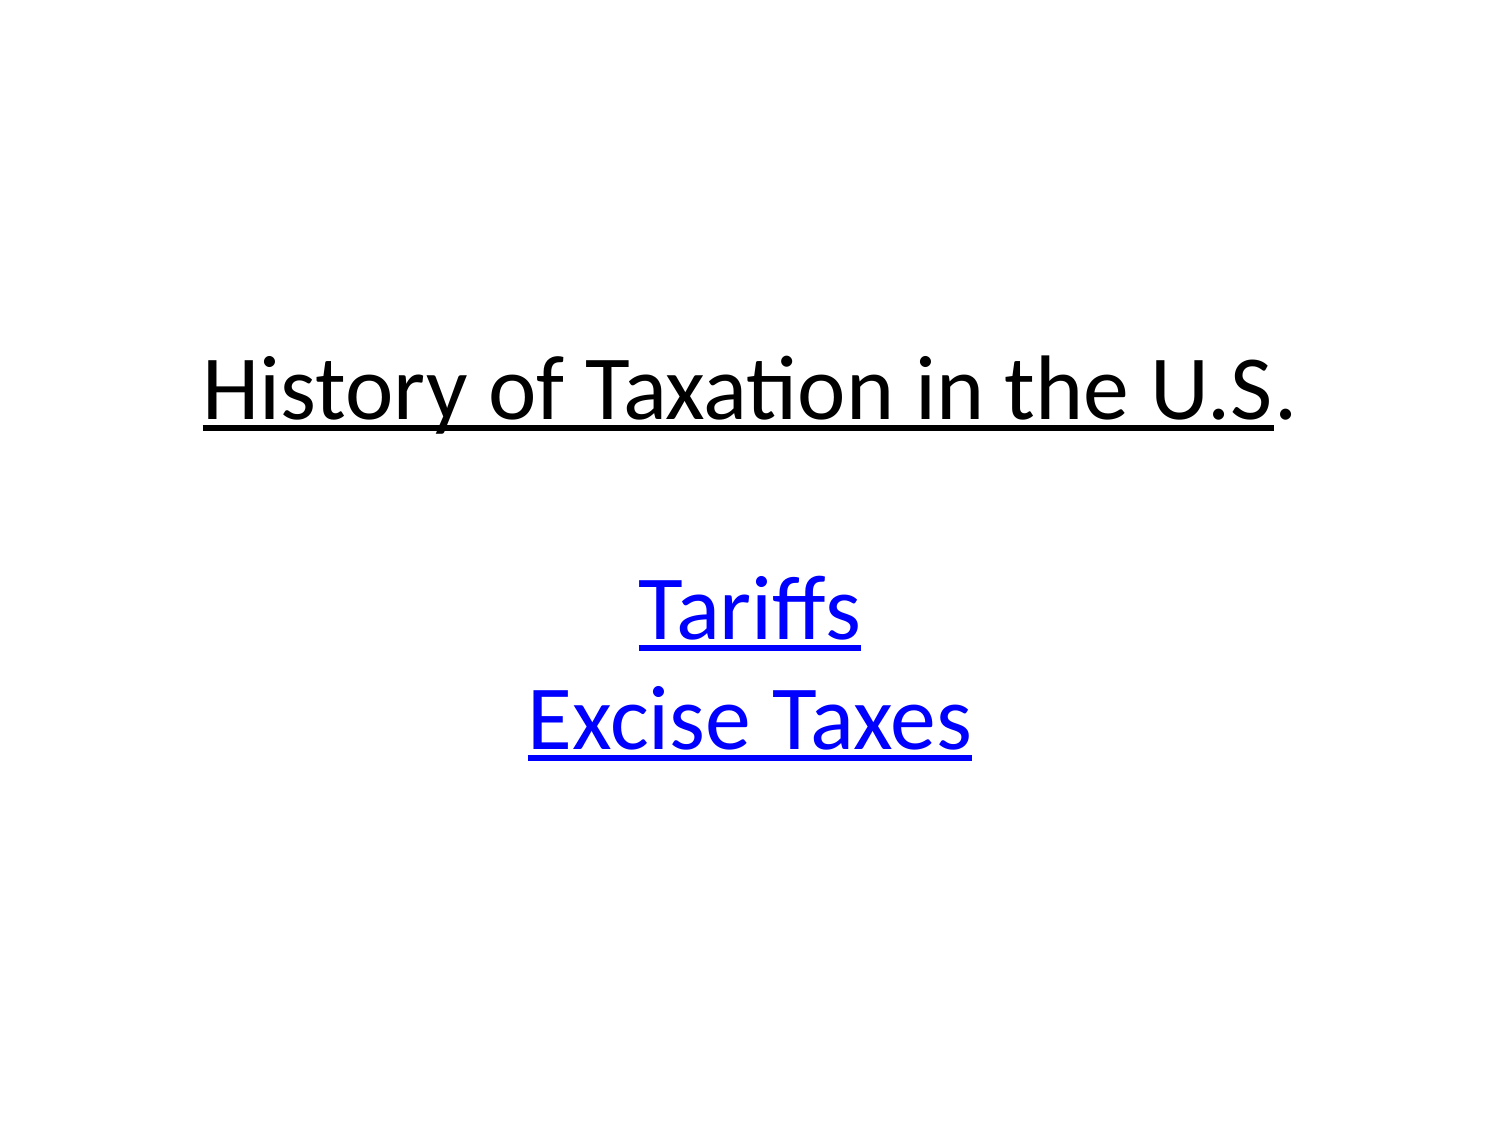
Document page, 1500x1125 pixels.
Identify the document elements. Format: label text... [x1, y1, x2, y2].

title History of Taxation in the U.S. Tariffs Excise Taxes [74, 44, 1426, 1051]
